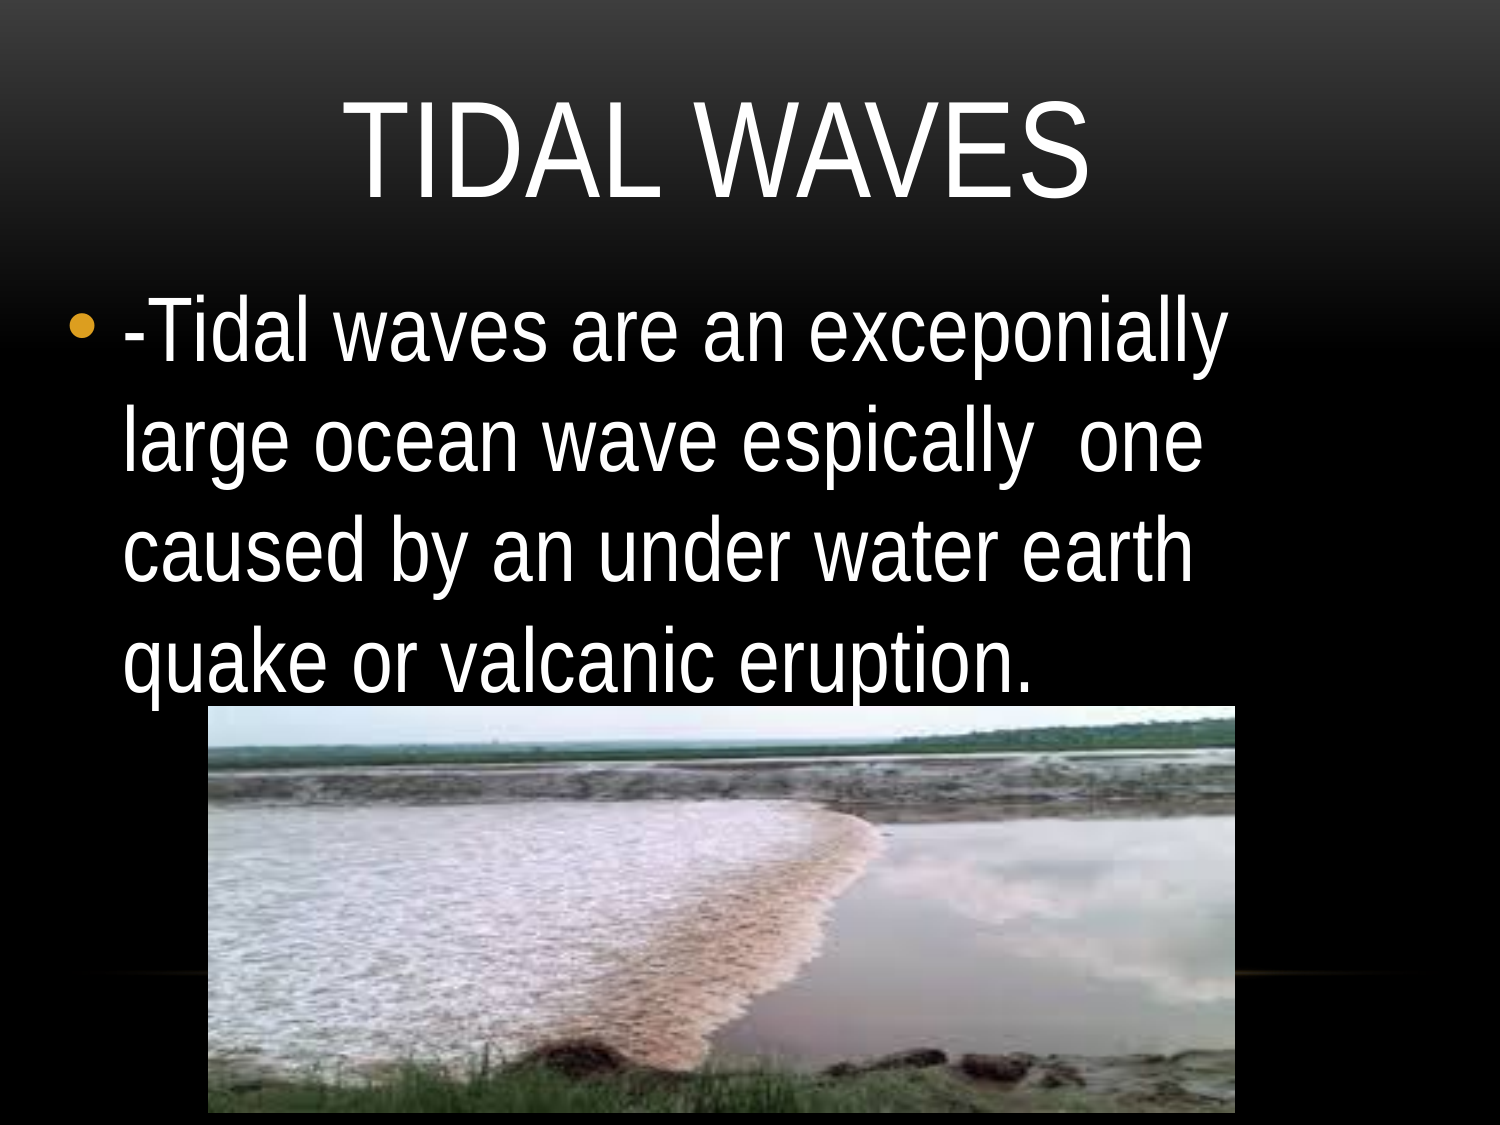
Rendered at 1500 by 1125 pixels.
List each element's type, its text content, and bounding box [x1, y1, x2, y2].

list -Tidal waves are an exceponially large ocean wave espically one caused by an under water earth quake or valcanic eruption. [50, 262, 1351, 938]
title Tidal waves [99, 45, 1400, 233]
picture [0, 0, 1500, 1125]
